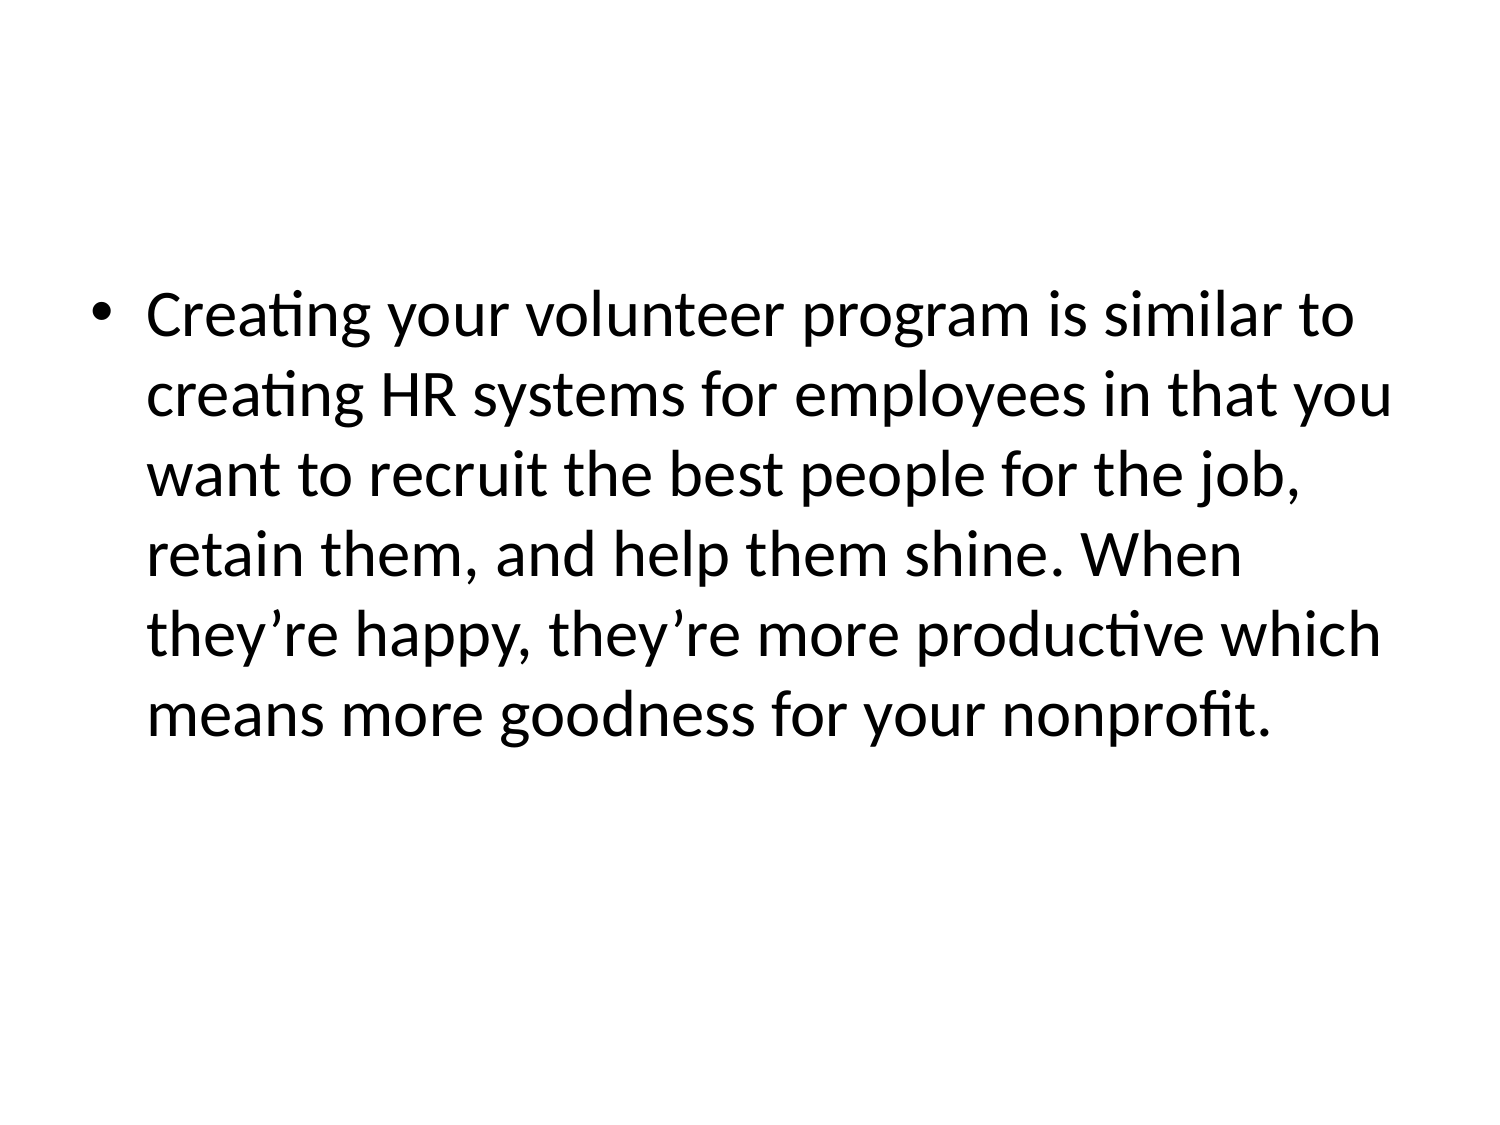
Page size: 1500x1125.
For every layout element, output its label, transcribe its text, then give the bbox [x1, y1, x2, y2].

list Creating your volunteer program is similar to creating HR systems for employees in that you want to recruit the best people for the job, retain them, and help them shine. When they’re happy, they’re more productive which means more goodness for your nonprofit. [75, 262, 1425, 1005]
